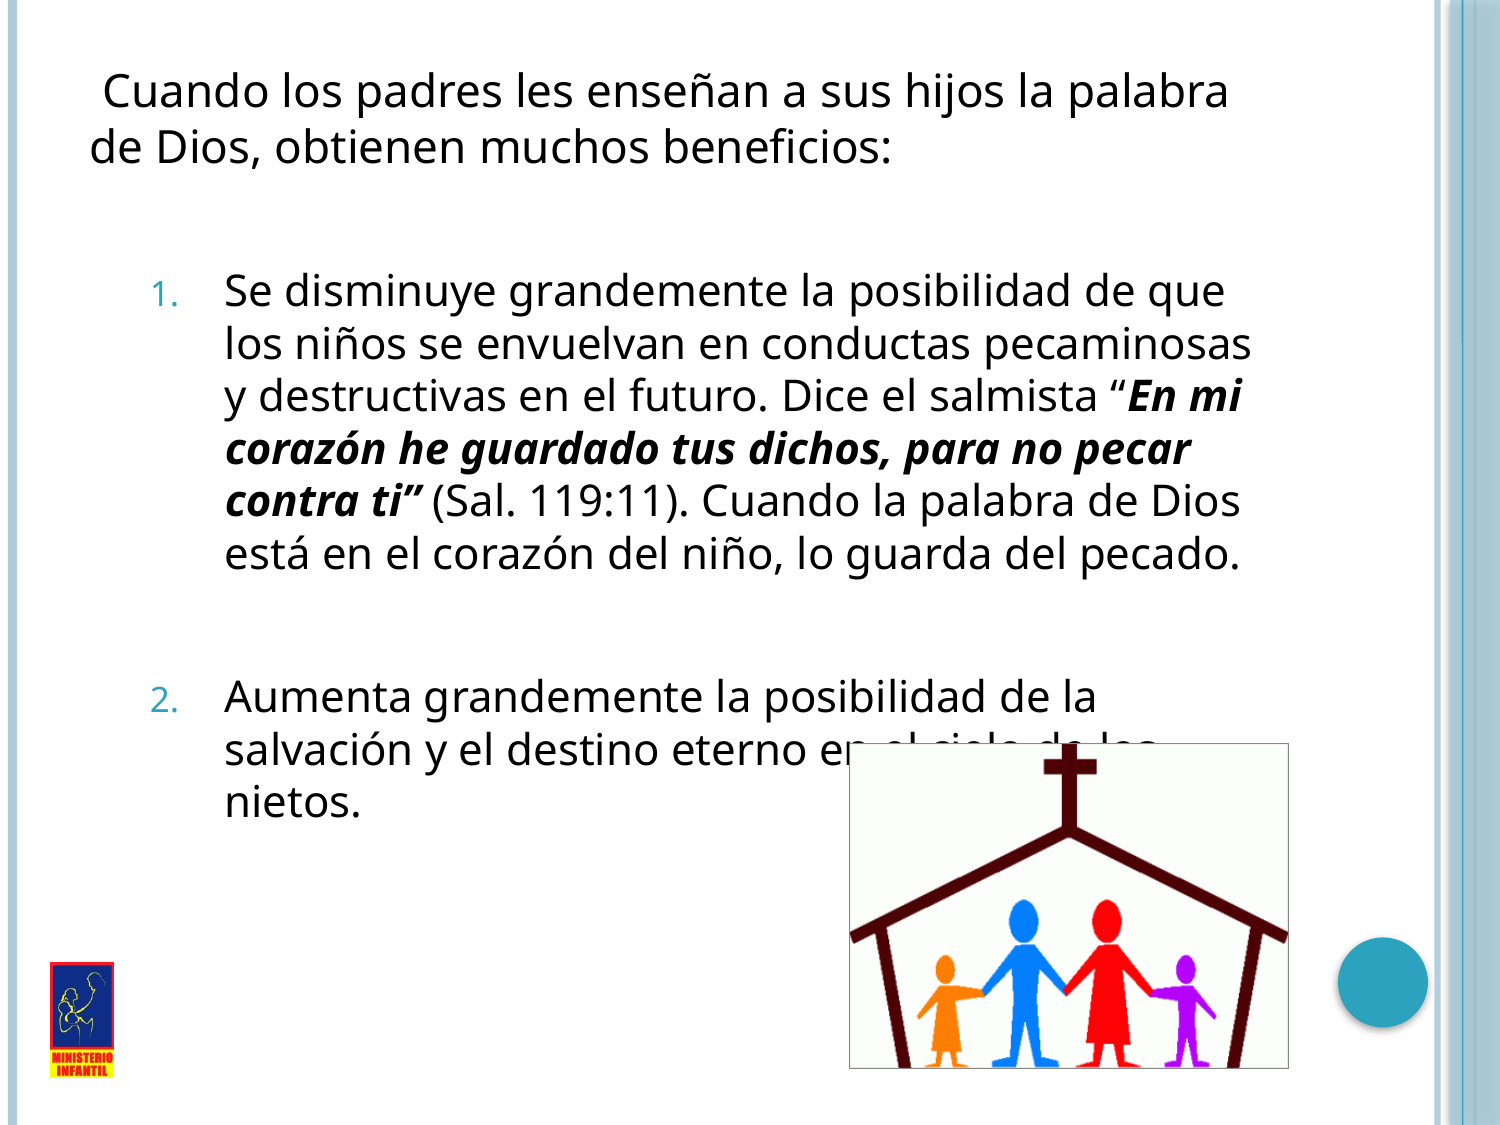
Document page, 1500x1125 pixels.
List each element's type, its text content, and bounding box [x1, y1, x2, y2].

picture [849, 742, 1290, 1069]
picture [49, 961, 115, 1079]
list Cuando los padres les enseñan a sus hijos la palabra de Dios, obtienen muchos beneficios: Se disminuye grandemente la posibilidad de que los niños se envuelvan en conductas pecaminosas y destructivas en el futuro. Dice el salmista “En mi corazón he guardado tus dichos, para no pecar contra ti” (Sal. 119:11). Cuando la palabra de Dios está en el corazón del niño, lo guarda del pecado. Aumenta grandemente la posibilidad de la salvación y el destino eterno en el cielo de los nietos. [75, 50, 1300, 1062]
